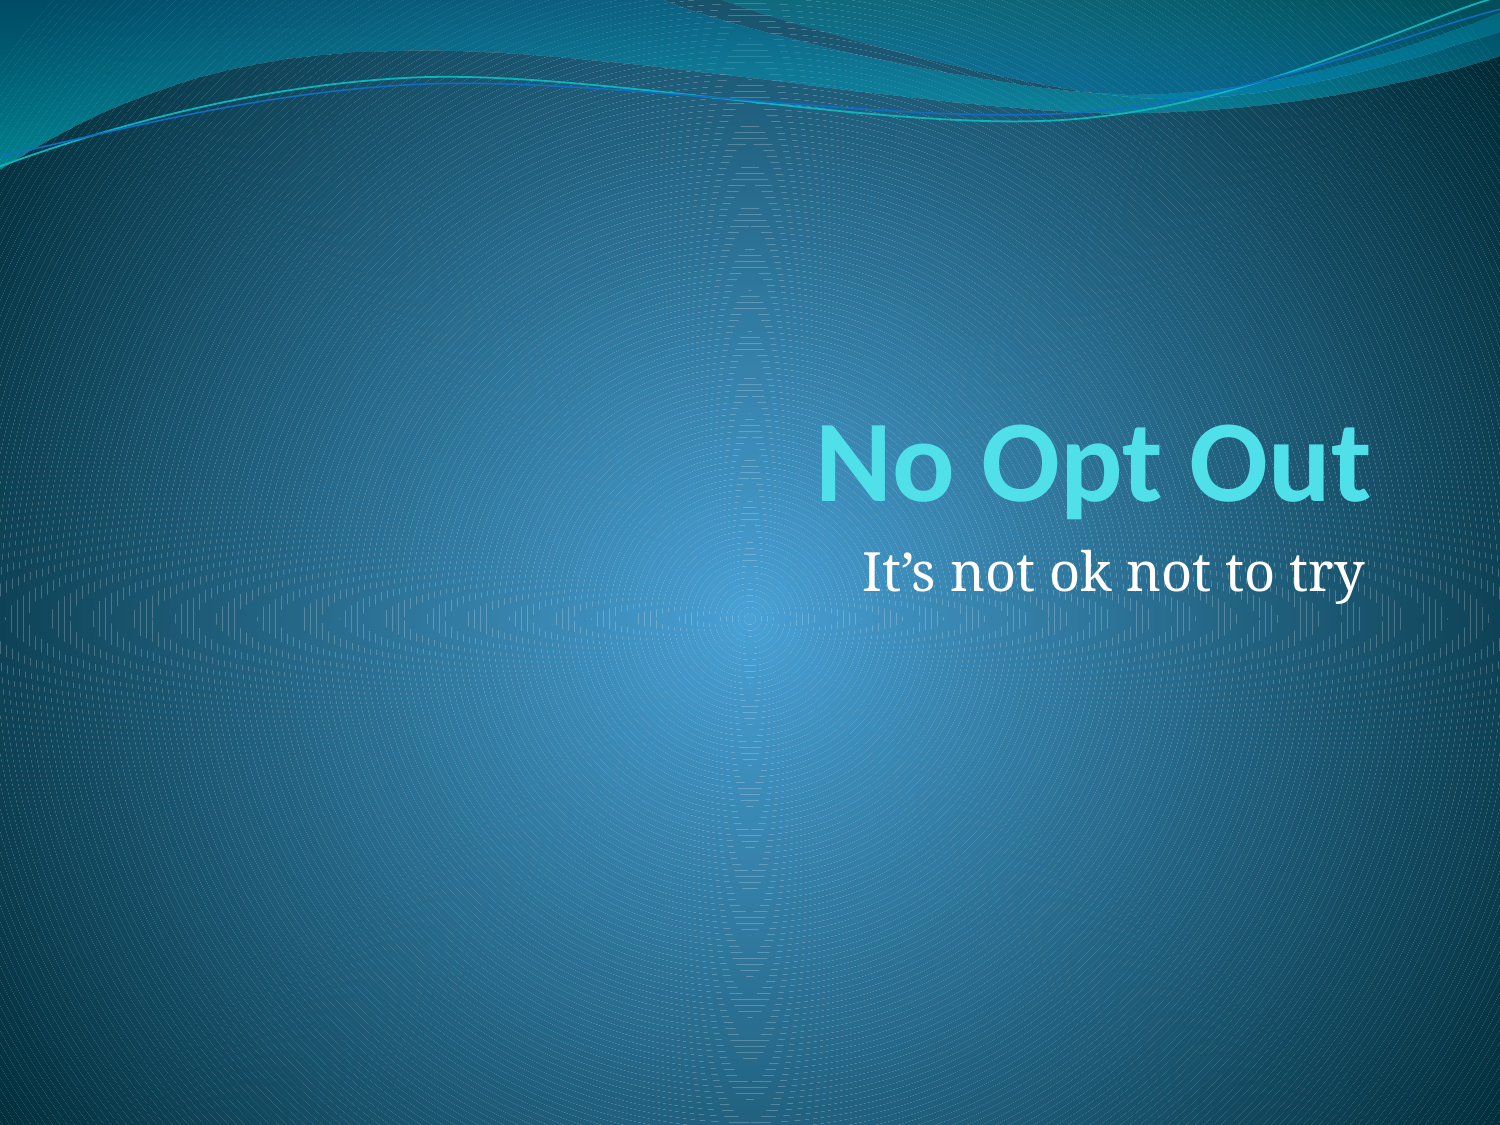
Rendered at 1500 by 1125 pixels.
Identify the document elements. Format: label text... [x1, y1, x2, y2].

subtitle It’s not ok not to try [87, 529, 1376, 818]
title No Opt Out [87, 224, 1376, 525]
